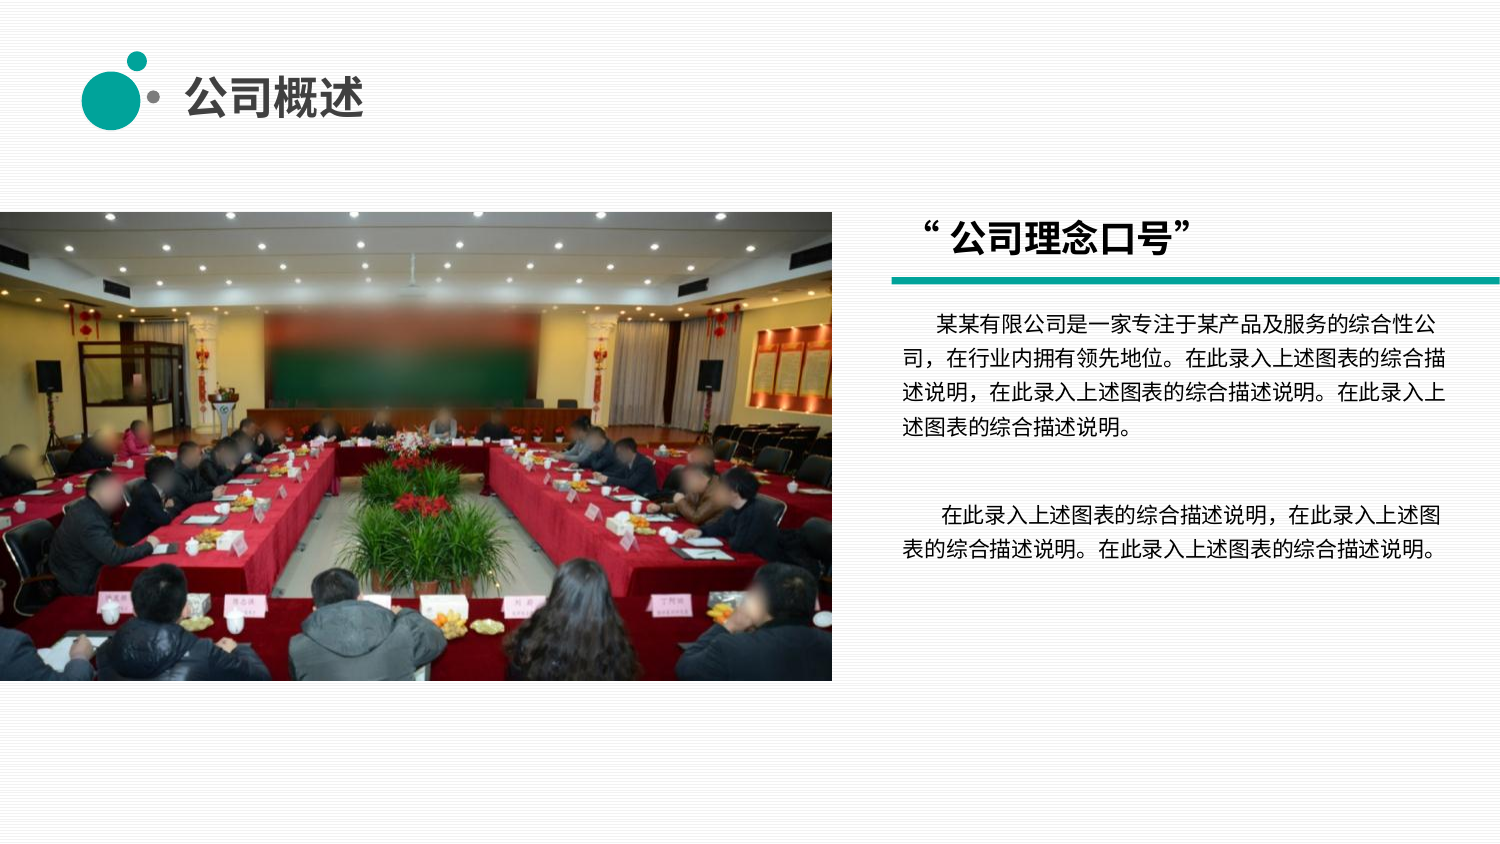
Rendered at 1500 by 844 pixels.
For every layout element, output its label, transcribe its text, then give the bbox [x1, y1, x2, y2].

text_box 某某有限公司是一家专注于某产品及服务的综合性公司，在行业内拥有领先地位。在此录入上述图表的综合描述说明，在此录入上述图表的综合描述说明。在此录入上述图表的综合描述说明。 在此录入上述图表的综合描述说明，在此录入上述图表的综合描述说明。在此录入上述图表的综合描述说明。 [891, 297, 1460, 613]
text_box [891, 276, 1500, 286]
text_box 公司概述 [172, 63, 681, 129]
text_box “公司理念口号” [891, 209, 1298, 266]
picture [0, 212, 832, 681]
